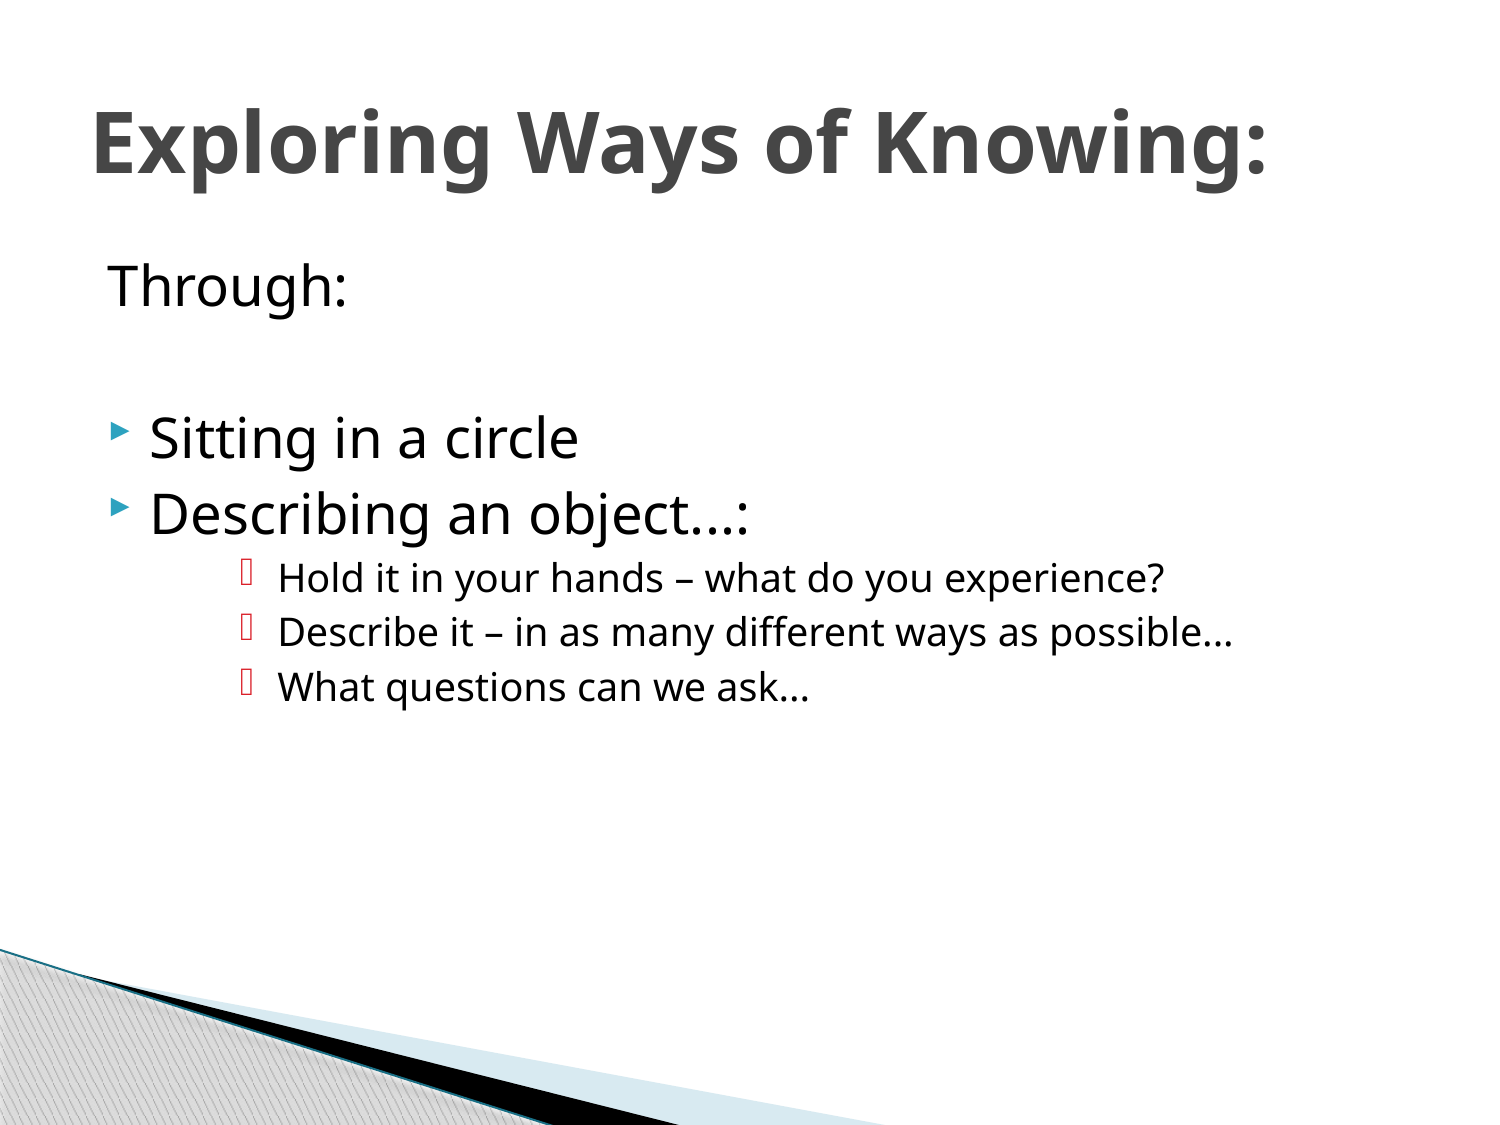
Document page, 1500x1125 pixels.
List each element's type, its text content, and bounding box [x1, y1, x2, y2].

list Through: Sitting in a circle Describing an object...: Hold it in your hands – what do you experience? Describe it – in as many different ways as possible... What questions can we ask... [75, 243, 1425, 986]
title Exploring Ways of Knowing: [75, 45, 1425, 233]
